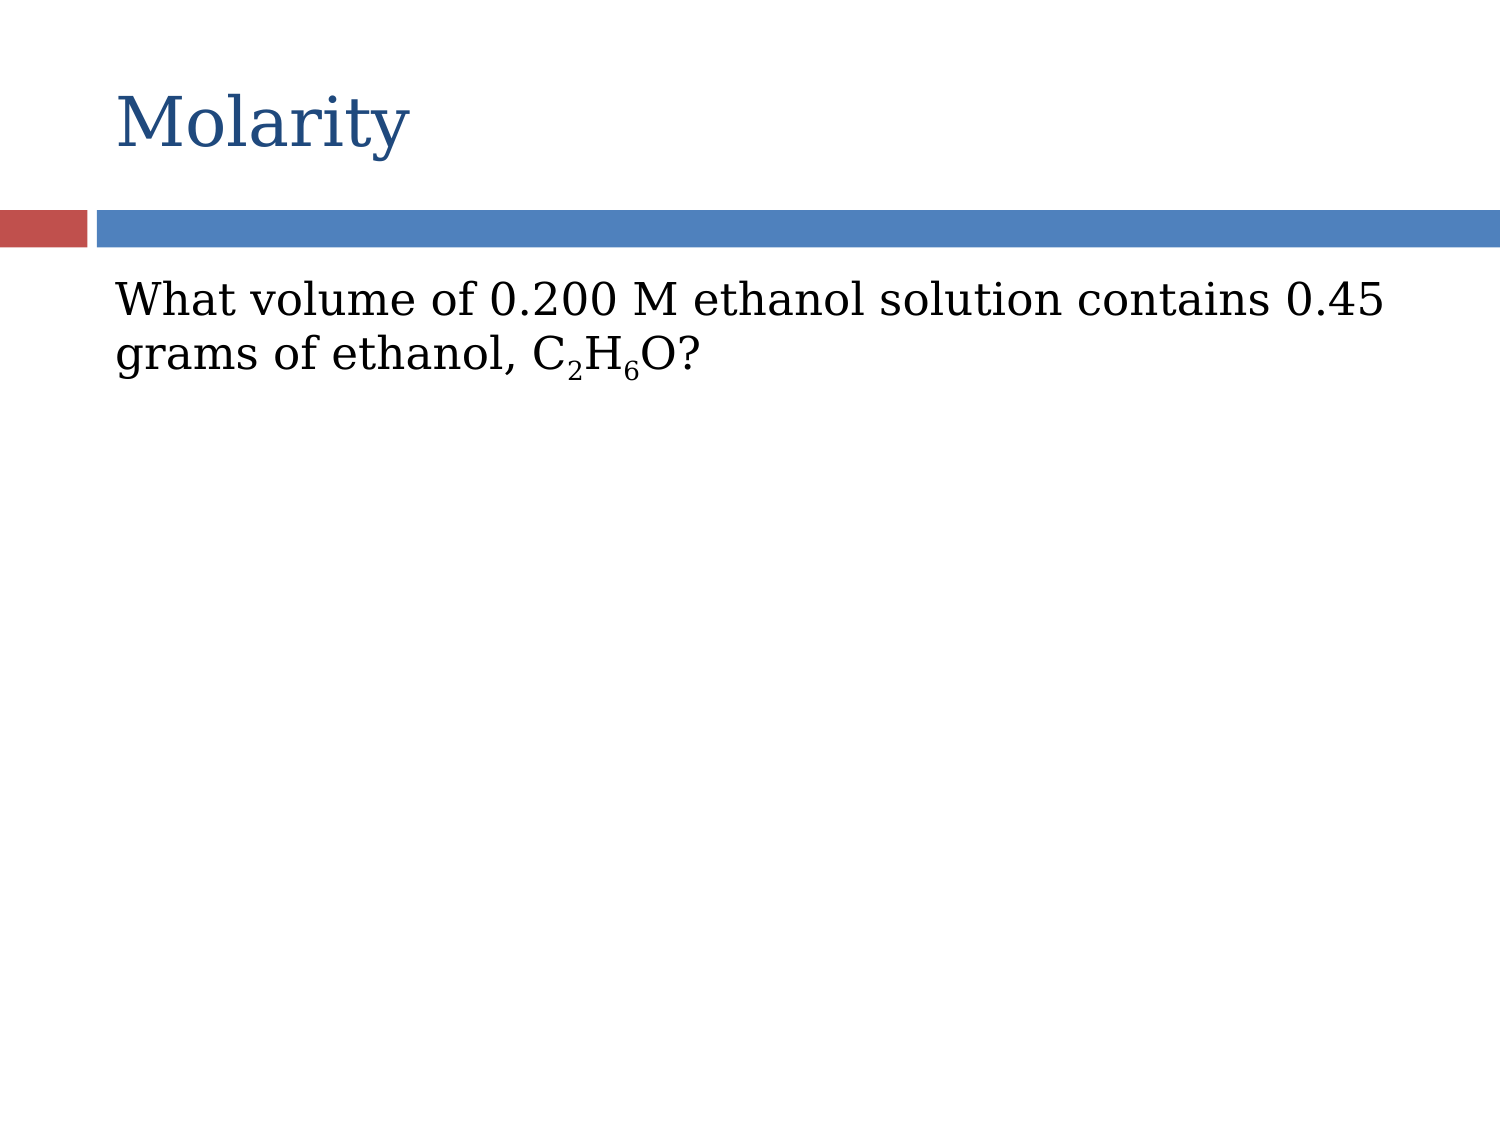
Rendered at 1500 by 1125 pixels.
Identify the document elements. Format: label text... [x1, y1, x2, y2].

title Molarity [100, 37, 1438, 200]
list What volume of 0.200 M ethanol solution contains 0.45 grams of ethanol, C2H6O? [100, 262, 1438, 1000]
